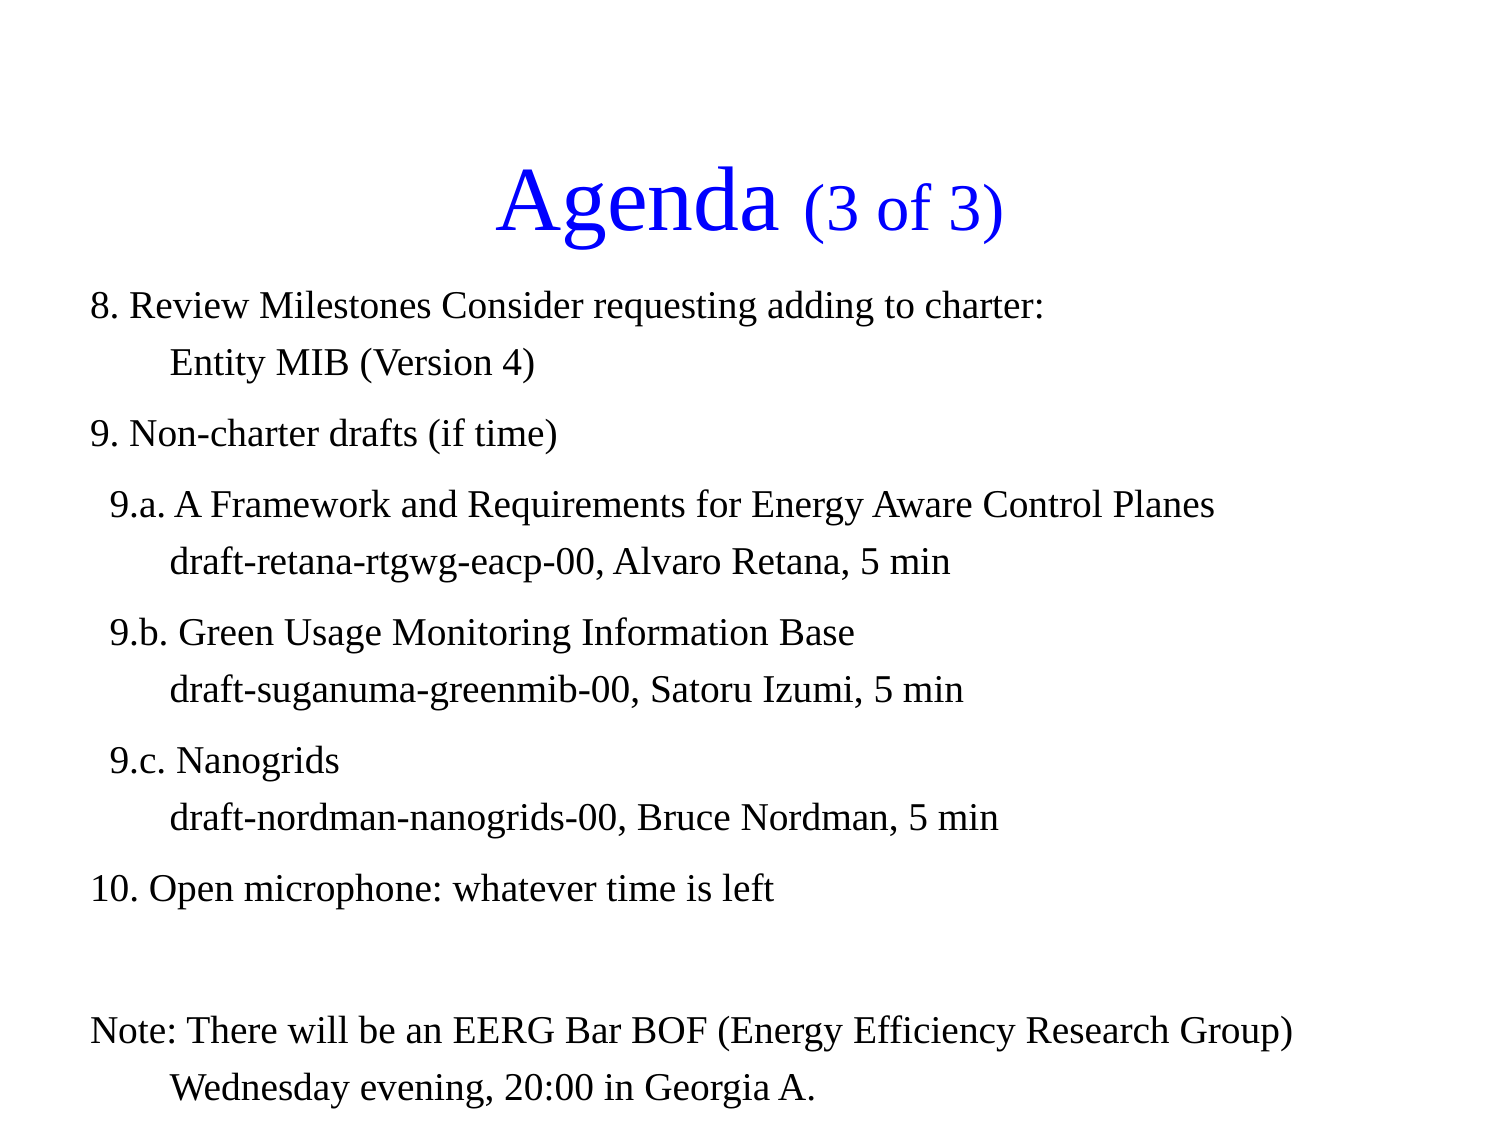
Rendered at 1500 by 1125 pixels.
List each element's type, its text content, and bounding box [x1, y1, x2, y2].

list 8. Review Milestones Consider requesting adding to charter: Entity MIB (Version 4) 9. Non-charter drafts (if time) 9.a. A Framework and Requirements for Energy Aware Control Planes draft-retana-rtgwg-eacp-00, Alvaro Retana, 5 min 9.b. Green Usage Monitoring Information Base draft-suganuma-greenmib-00, Satoru Izumi, 5 min 9.c. Nanogrids draft-nordman-nanogrids-00, Bruce Nordman, 5 min 10. Open microphone: whatever time is left Note: There will be an EERG Bar BOF (Energy Efficiency Research Group) Wednesday evening, 20:00 in Georgia A. [74, 262, 1426, 1125]
title Agenda (3 of 3) [112, 99, 1388, 262]
